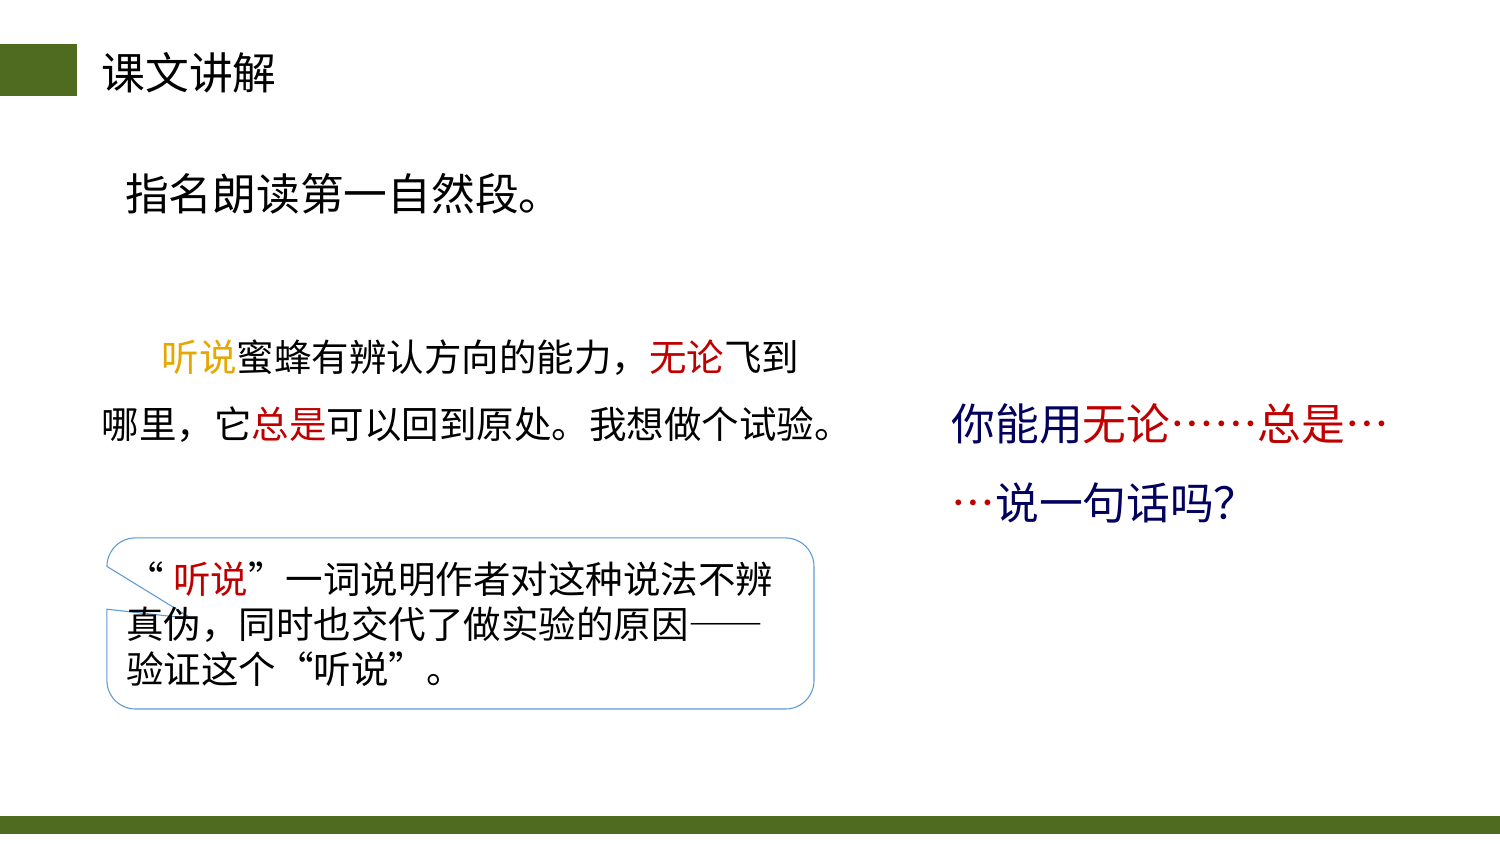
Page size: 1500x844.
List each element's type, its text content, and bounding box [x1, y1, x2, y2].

text_box 指名朗读第一自然段。 [113, 160, 574, 225]
text_box 你能用无论……总是……说一句话吗？ [940, 364, 1410, 534]
text_box “听说”一词说明作者对这种说法不辨真伪，同时也交代了做实验的原因——验证这个“听说”。 [106, 537, 815, 710]
text_box 听说蜜蜂有辨认方向的能力，无论飞到哪里，它总是可以回到原处。我想做个试验。 [90, 305, 831, 520]
text_box 课文讲解 [90, 40, 368, 104]
